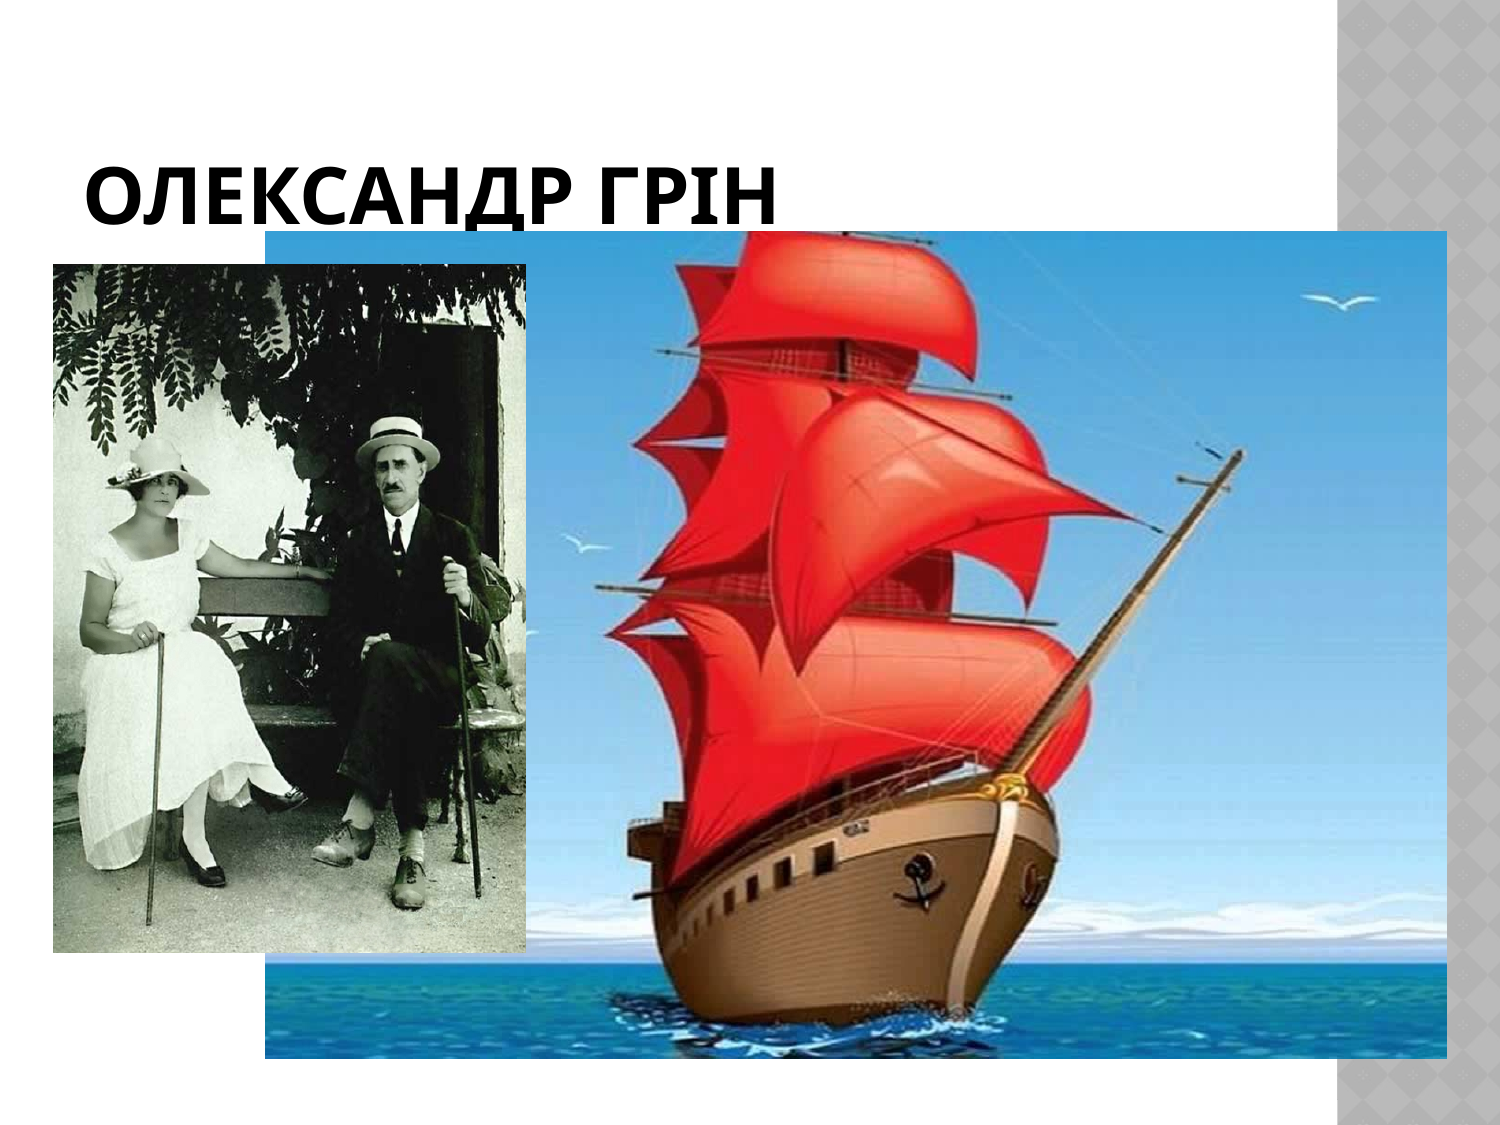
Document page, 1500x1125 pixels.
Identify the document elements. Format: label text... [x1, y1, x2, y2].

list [265, 231, 1448, 1059]
title Олександр Грін [75, 52, 1263, 240]
picture [52, 263, 526, 953]
